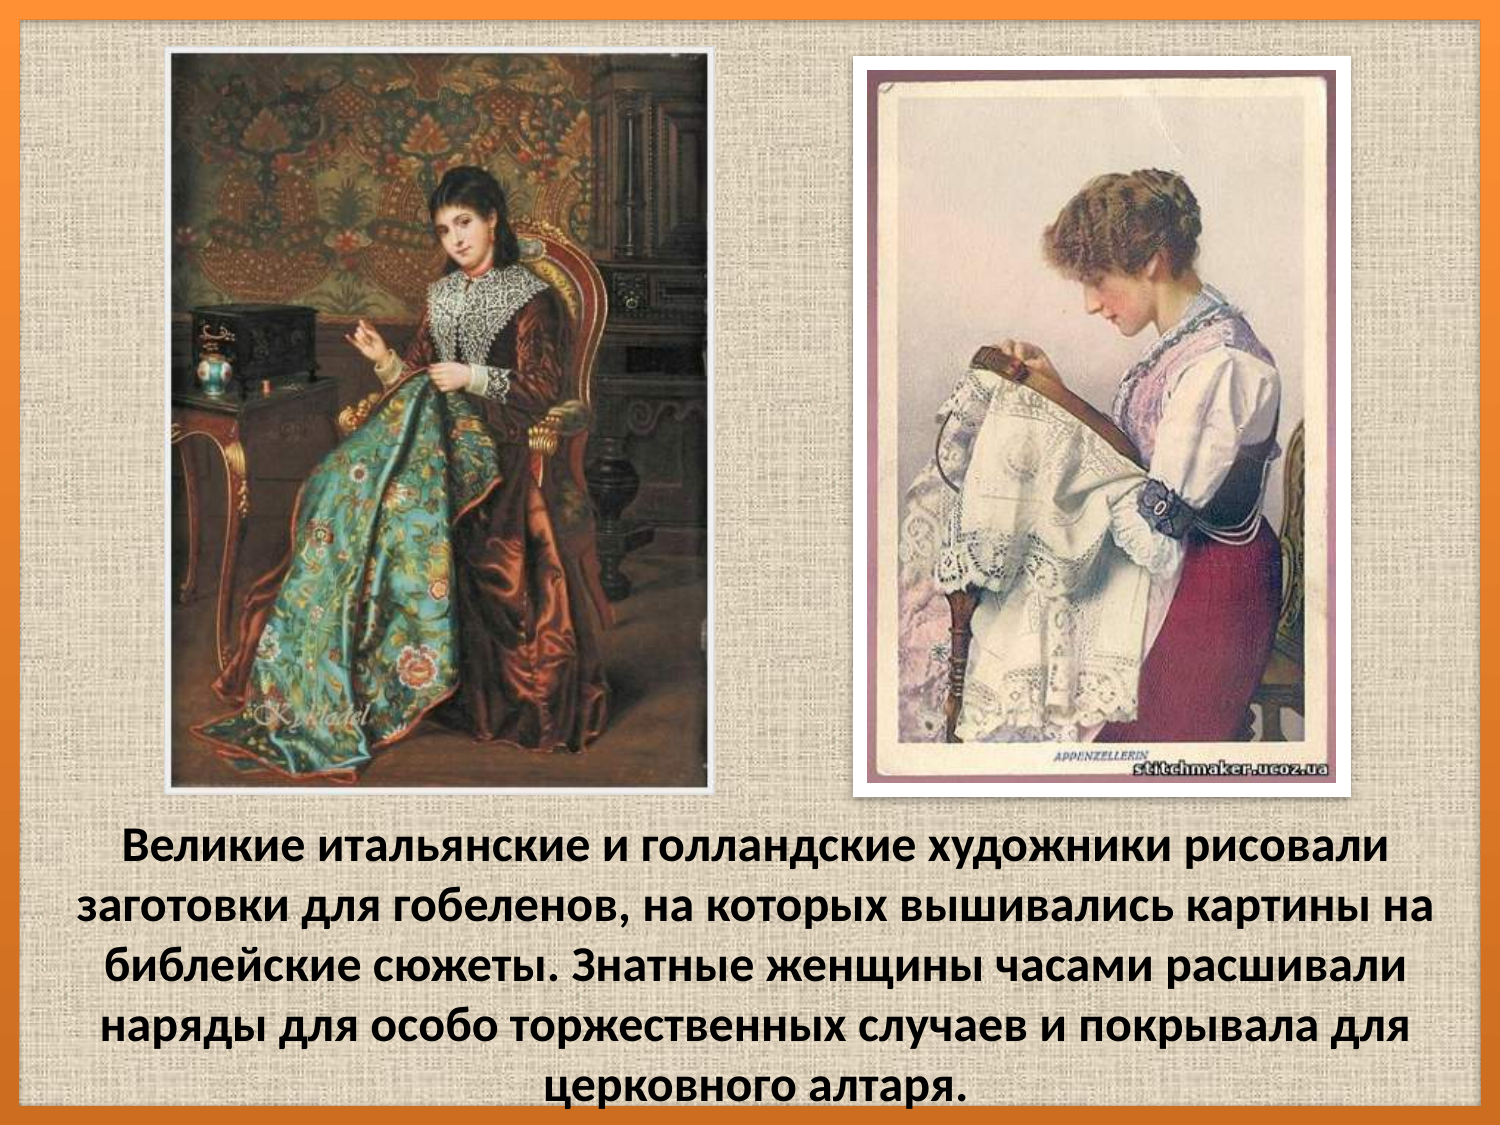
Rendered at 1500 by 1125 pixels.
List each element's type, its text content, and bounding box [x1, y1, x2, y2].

title Великие итальянские и голландские художники рисовали заготовки для гобеленов, на которых вышивались картины на библейские сюжеты. Знатные женщины часами расшивали наряды для особо торжественных случаев и покрывала для церковного алтаря. [35, 820, 1477, 1104]
picture [20, 20, 1480, 1105]
